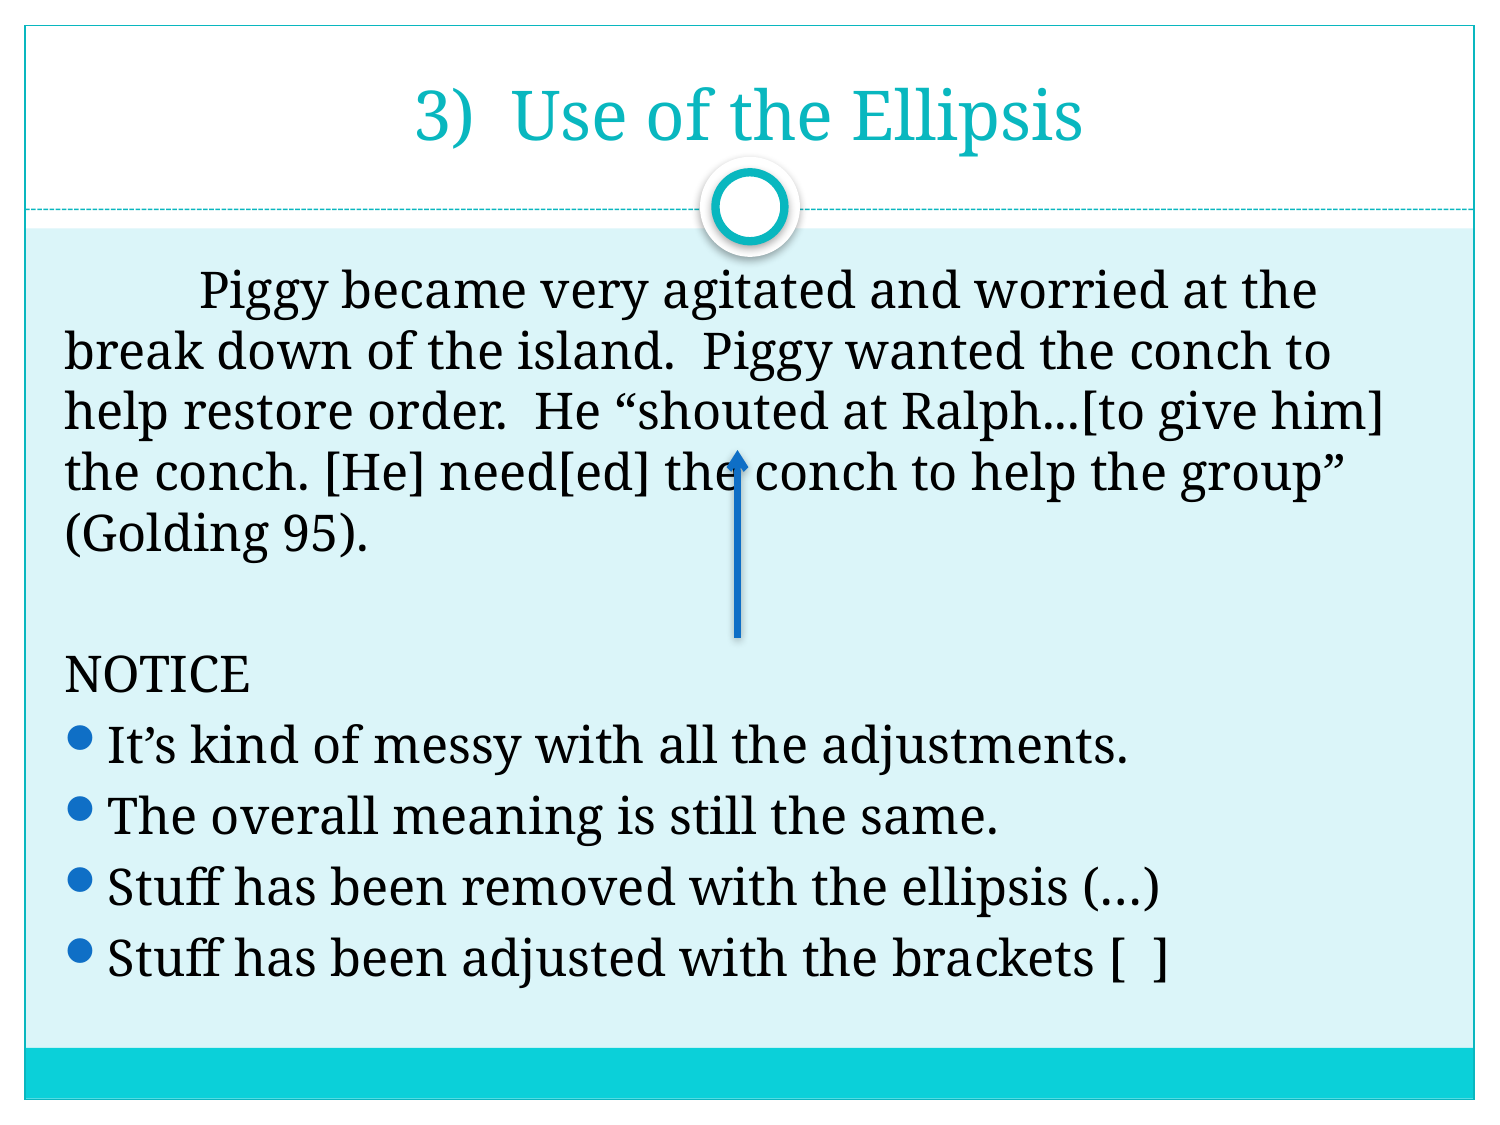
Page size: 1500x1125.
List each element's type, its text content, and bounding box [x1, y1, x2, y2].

list Piggy became very agitated and worried at the break down of the island. Piggy wanted the conch to help restore order. He “shouted at Ralph...[to give him] the conch. [He] need[ed] the conch to help the group” (Golding 95). NOTICE It’s kind of messy with all the adjustments. The overall meaning is still the same. Stuff has been removed with the ellipsis (…) Stuff has been adjusted with the brackets [ ] [49, 250, 1445, 1001]
title 3) Use of the Ellipsis [49, 37, 1450, 162]
